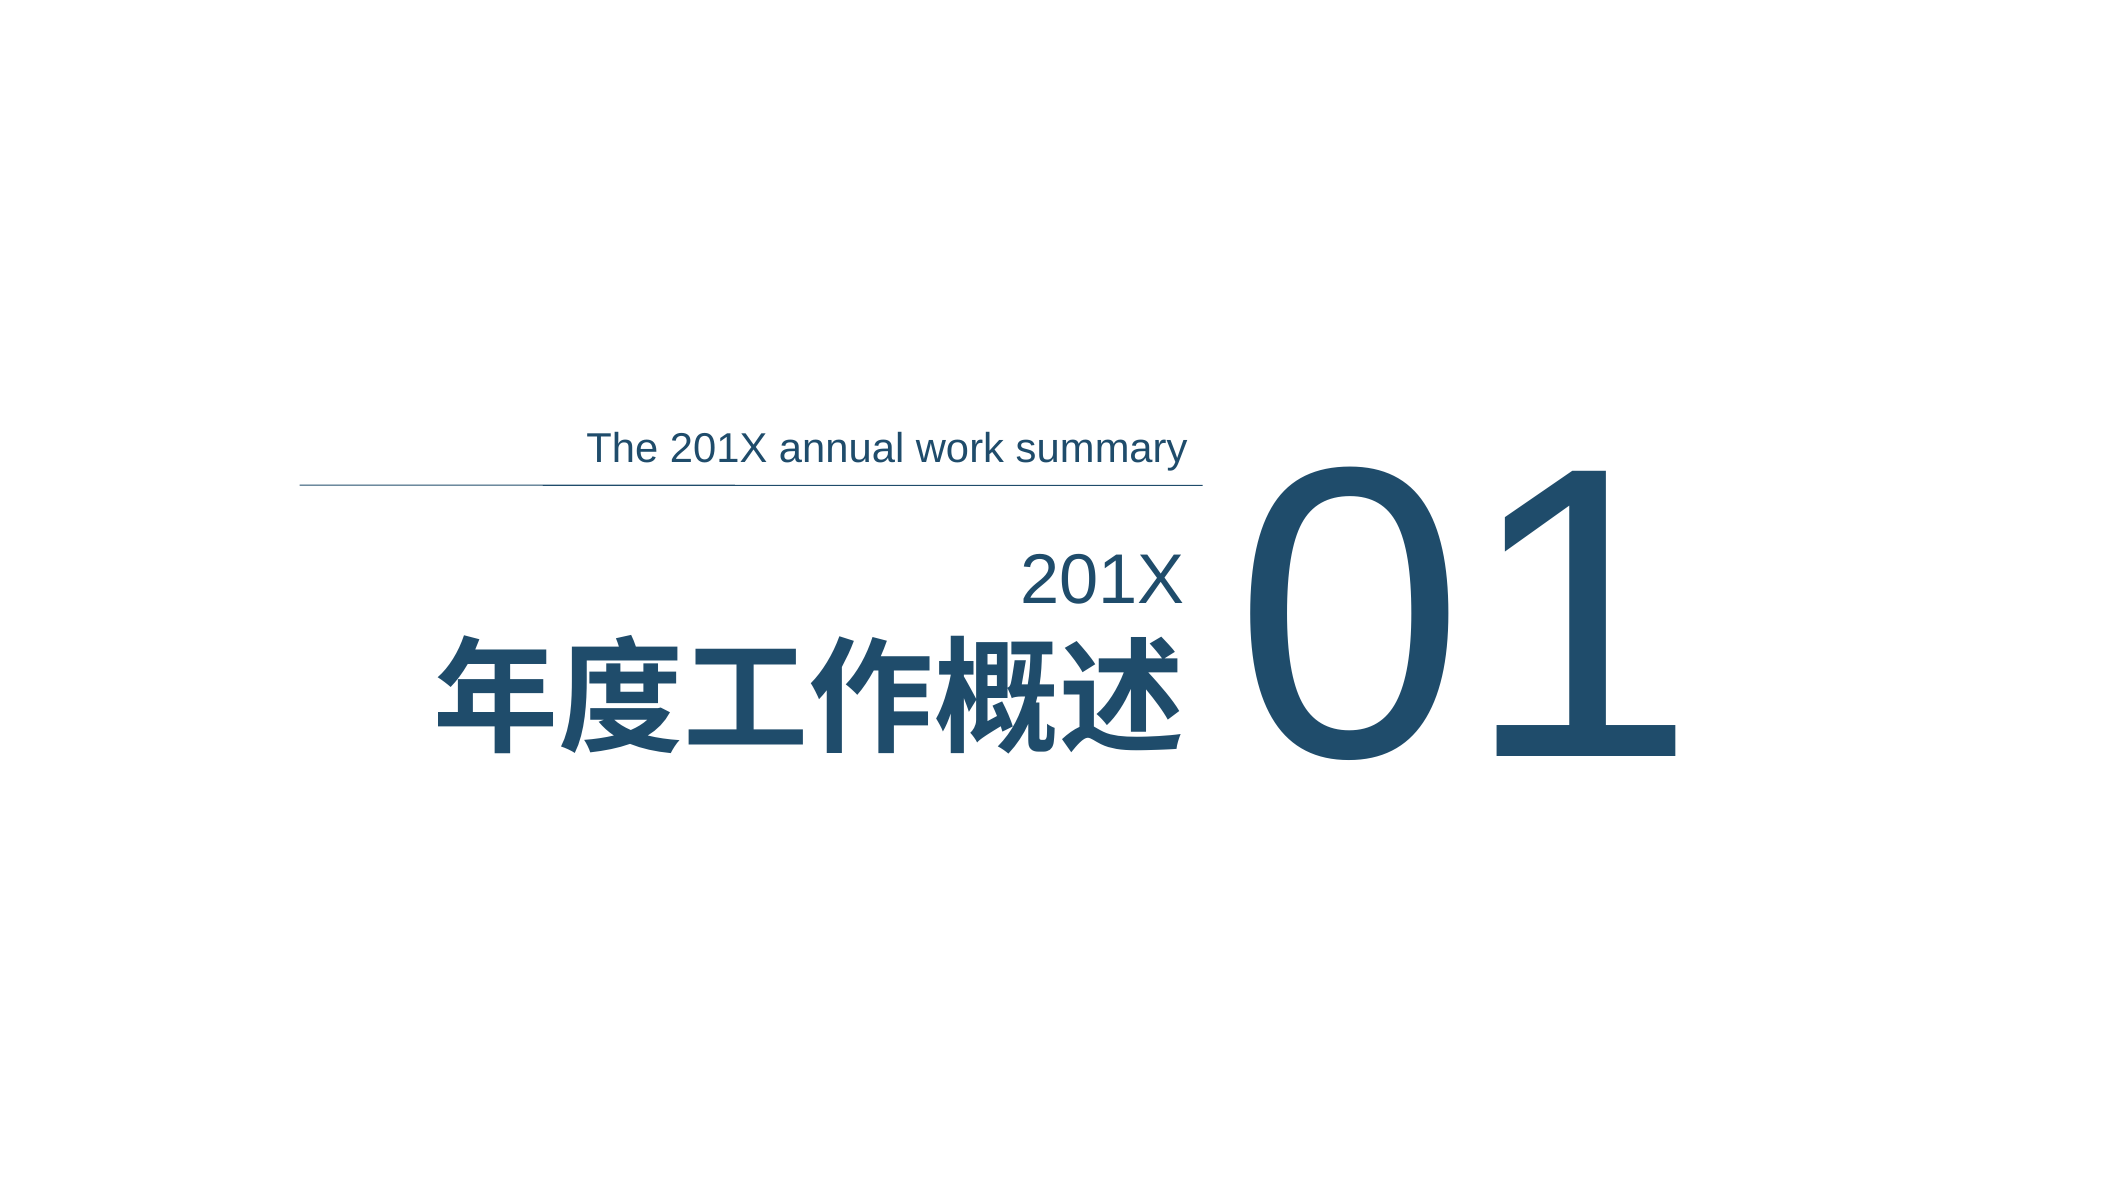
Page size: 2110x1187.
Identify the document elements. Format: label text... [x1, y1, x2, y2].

text_box 01 [1220, 334, 1711, 847]
text_box The 201X annual work summary [571, 413, 1203, 479]
text_box 201X 年度工作概述 [418, 525, 1199, 775]
